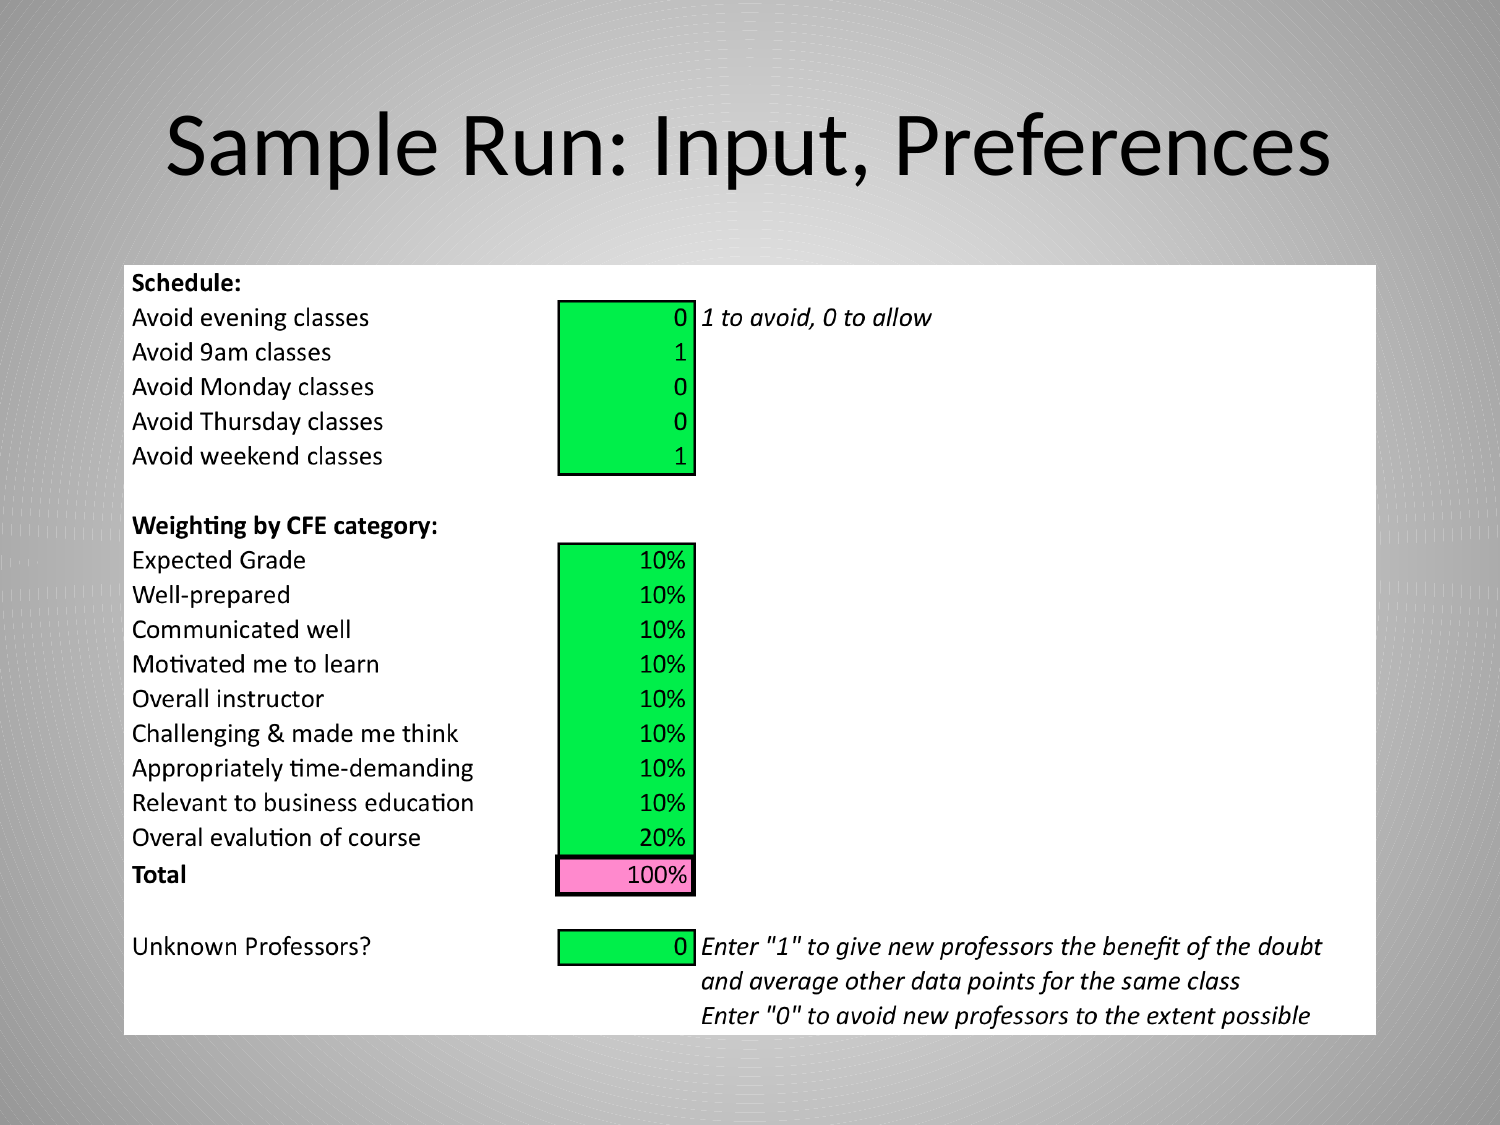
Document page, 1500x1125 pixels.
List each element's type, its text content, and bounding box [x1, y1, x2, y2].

picture [124, 265, 1376, 1035]
title Sample Run: Input, Preferences [75, 45, 1425, 233]
